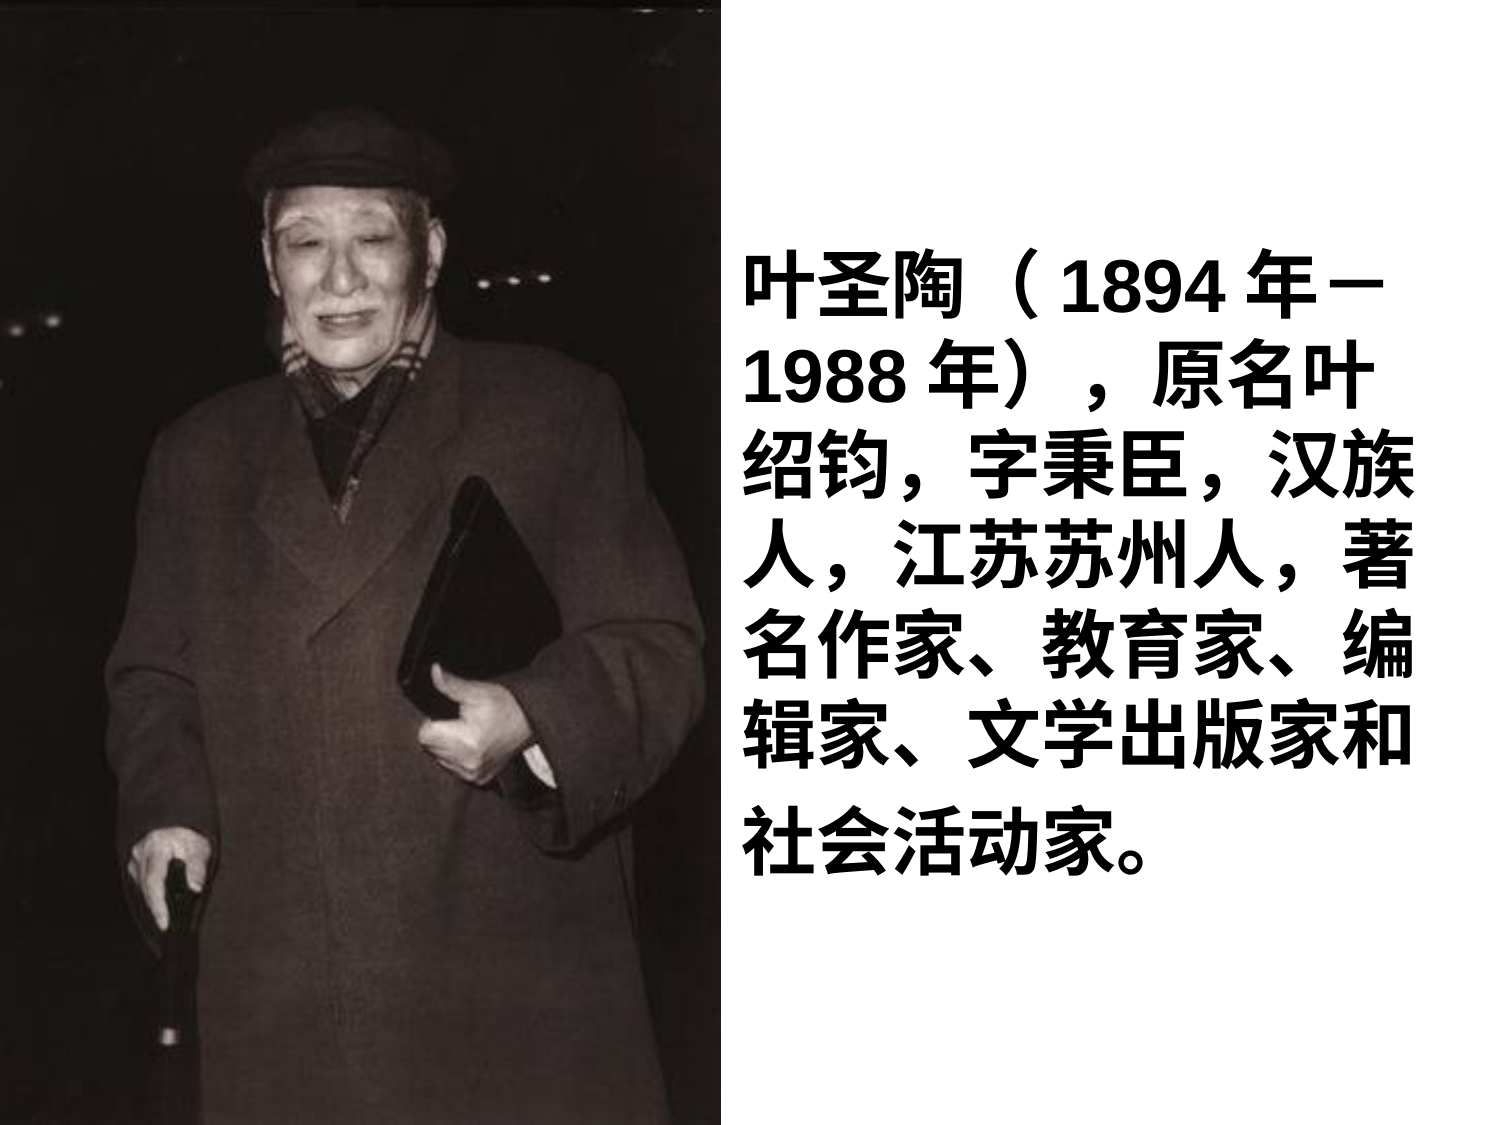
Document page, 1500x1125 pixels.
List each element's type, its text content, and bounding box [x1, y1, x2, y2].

picture [0, 0, 721, 1125]
title 叶圣陶（1894年－1988年），原名叶绍钧，字秉臣，汉族人，江苏苏州人，著名作家、教育家、编辑家、文学出版家和社会活动家。 [726, 0, 1459, 1125]
